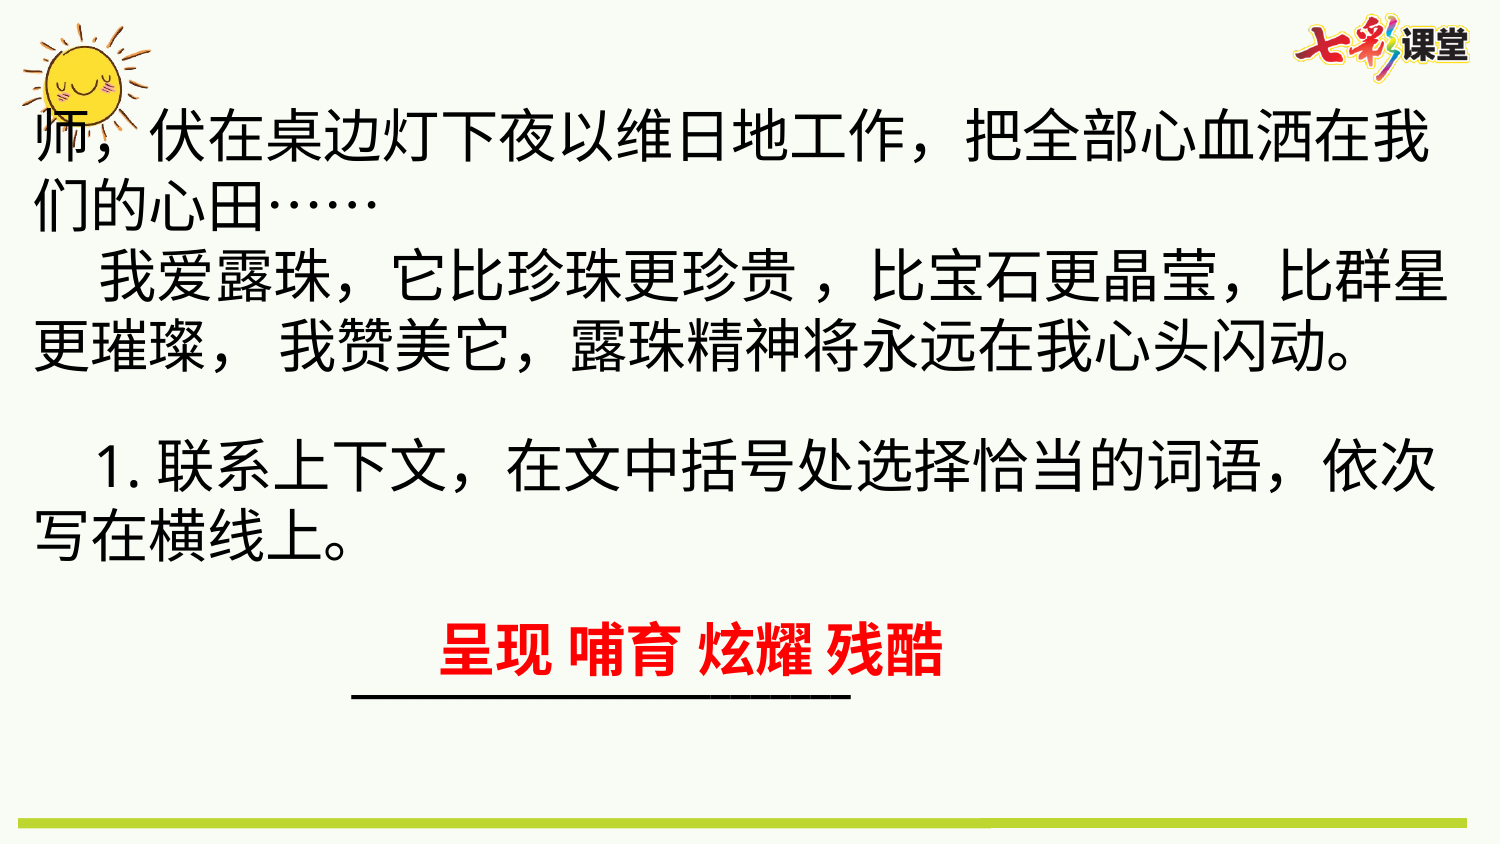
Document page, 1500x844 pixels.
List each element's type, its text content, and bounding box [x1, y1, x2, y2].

text_box 师，伏在桌边灯下夜以维日地工作，把全部心血洒在我们的心田…… 我爱露珠，它比珍珠更珍贵 ，比宝石更晶莹，比群星更璀璨， 我赞美它，露珠精神将永远在我心头闪动。 [17, 92, 1483, 387]
text_box 1.联系上下文，在文中括号处选择恰当的词语，依次写在横线上。 [17, 421, 1500, 787]
picture [18, 787, 1467, 844]
text_box 呈现 哺育 炫耀 残酷 [423, 605, 1098, 691]
picture [1291, 9, 1472, 87]
picture [0, 0, 173, 172]
